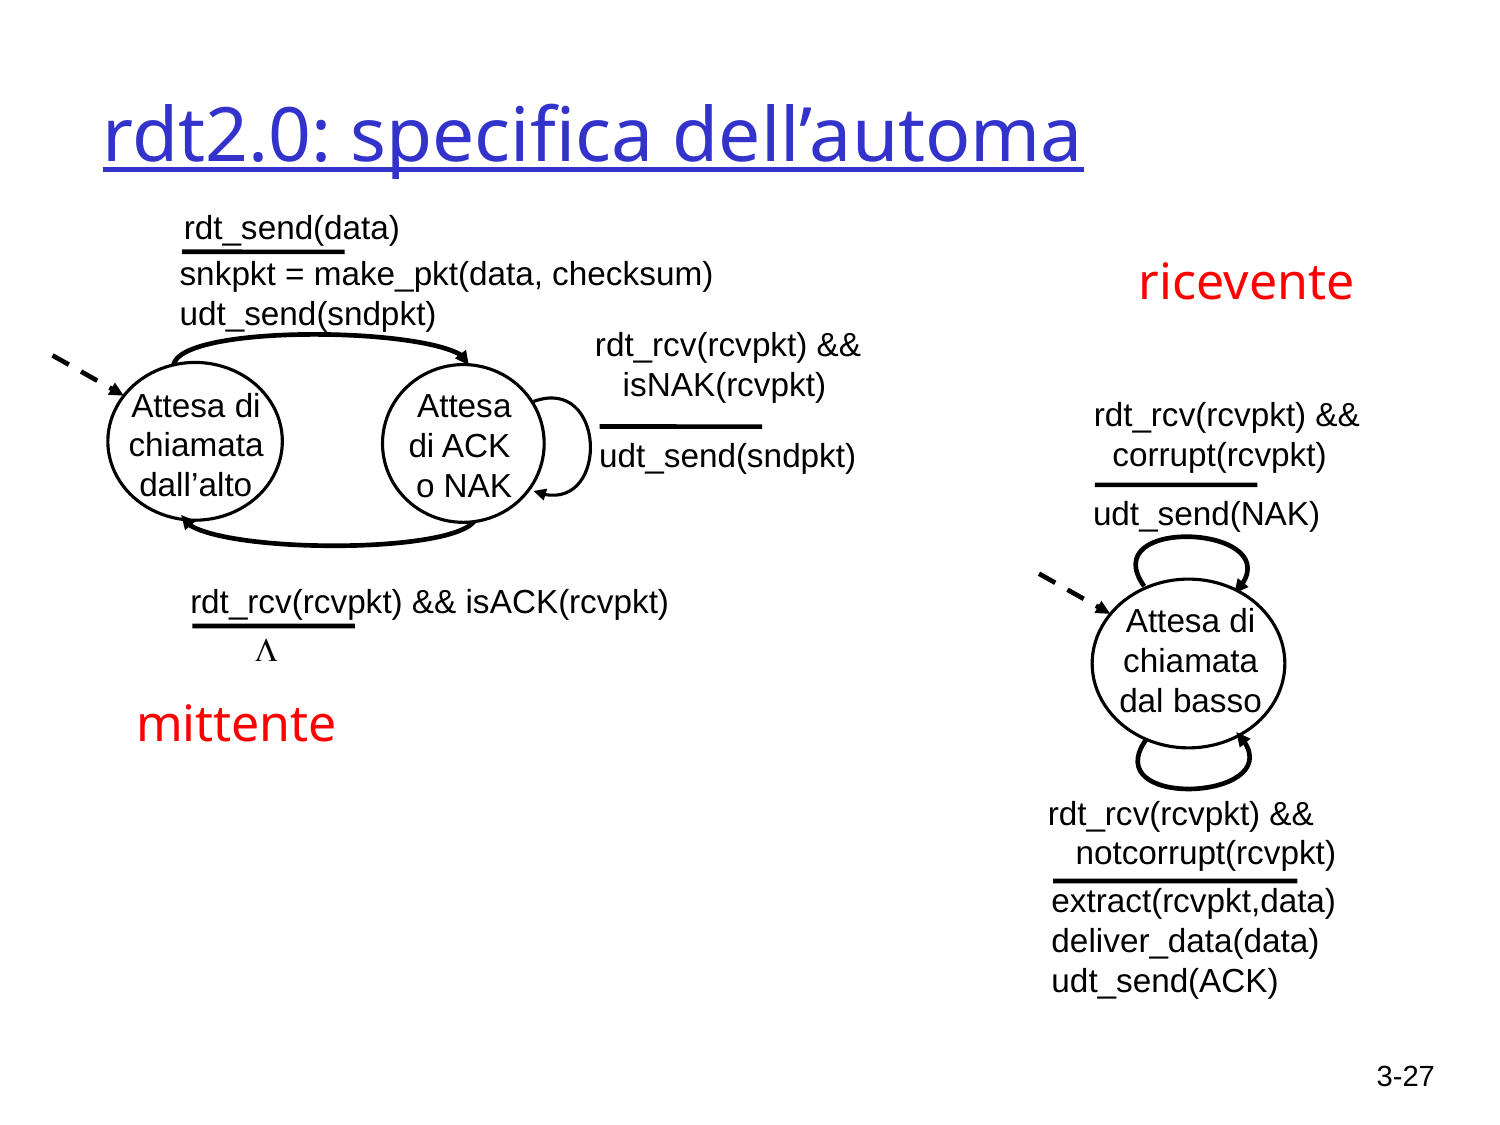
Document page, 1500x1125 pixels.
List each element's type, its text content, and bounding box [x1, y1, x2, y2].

text_box Attesa di chiamata dall’alto [97, 376, 295, 477]
text_box extract(rcvpkt,data) deliver_data(data) udt_send(ACK) [1036, 871, 1389, 974]
text_box Attesa di chiamata dal basso [1082, 591, 1299, 695]
text_box L [239, 621, 293, 676]
text_box rdt_rcv(rcvpkt) && isNAK(rcvpkt) [580, 315, 923, 420]
text_box [1099, 695, 1278, 739]
text_box udt_send(sndpkt) [584, 426, 874, 493]
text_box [375, 364, 553, 523]
text_box [146, 365, 244, 376]
text_box ricevente [1124, 242, 1370, 318]
text_box mittente [121, 683, 353, 759]
text_box [173, 334, 469, 366]
text_box [1137, 732, 1250, 789]
text_box rdt_rcv(rcvpkt) && isACK(rcvpkt) [175, 572, 758, 620]
text_box [181, 515, 459, 546]
slide_number 3-27 [1338, 1049, 1451, 1125]
text_box [1135, 536, 1248, 591]
text_box snkpkt = make_pkt(data, checksum) udt_send(sndpkt) [164, 244, 763, 311]
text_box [1078, 385, 1395, 527]
text_box rdt_rcv(rcvpkt) && notcorrupt(rcvpkt) [1033, 784, 1387, 900]
text_box [557, 398, 588, 496]
text_box [109, 384, 124, 396]
title rdt2.0: specifica dell’automa [87, 37, 1363, 226]
text_box rdt_send(data) [169, 198, 540, 270]
text_box [117, 477, 273, 520]
text_box [1139, 579, 1238, 591]
